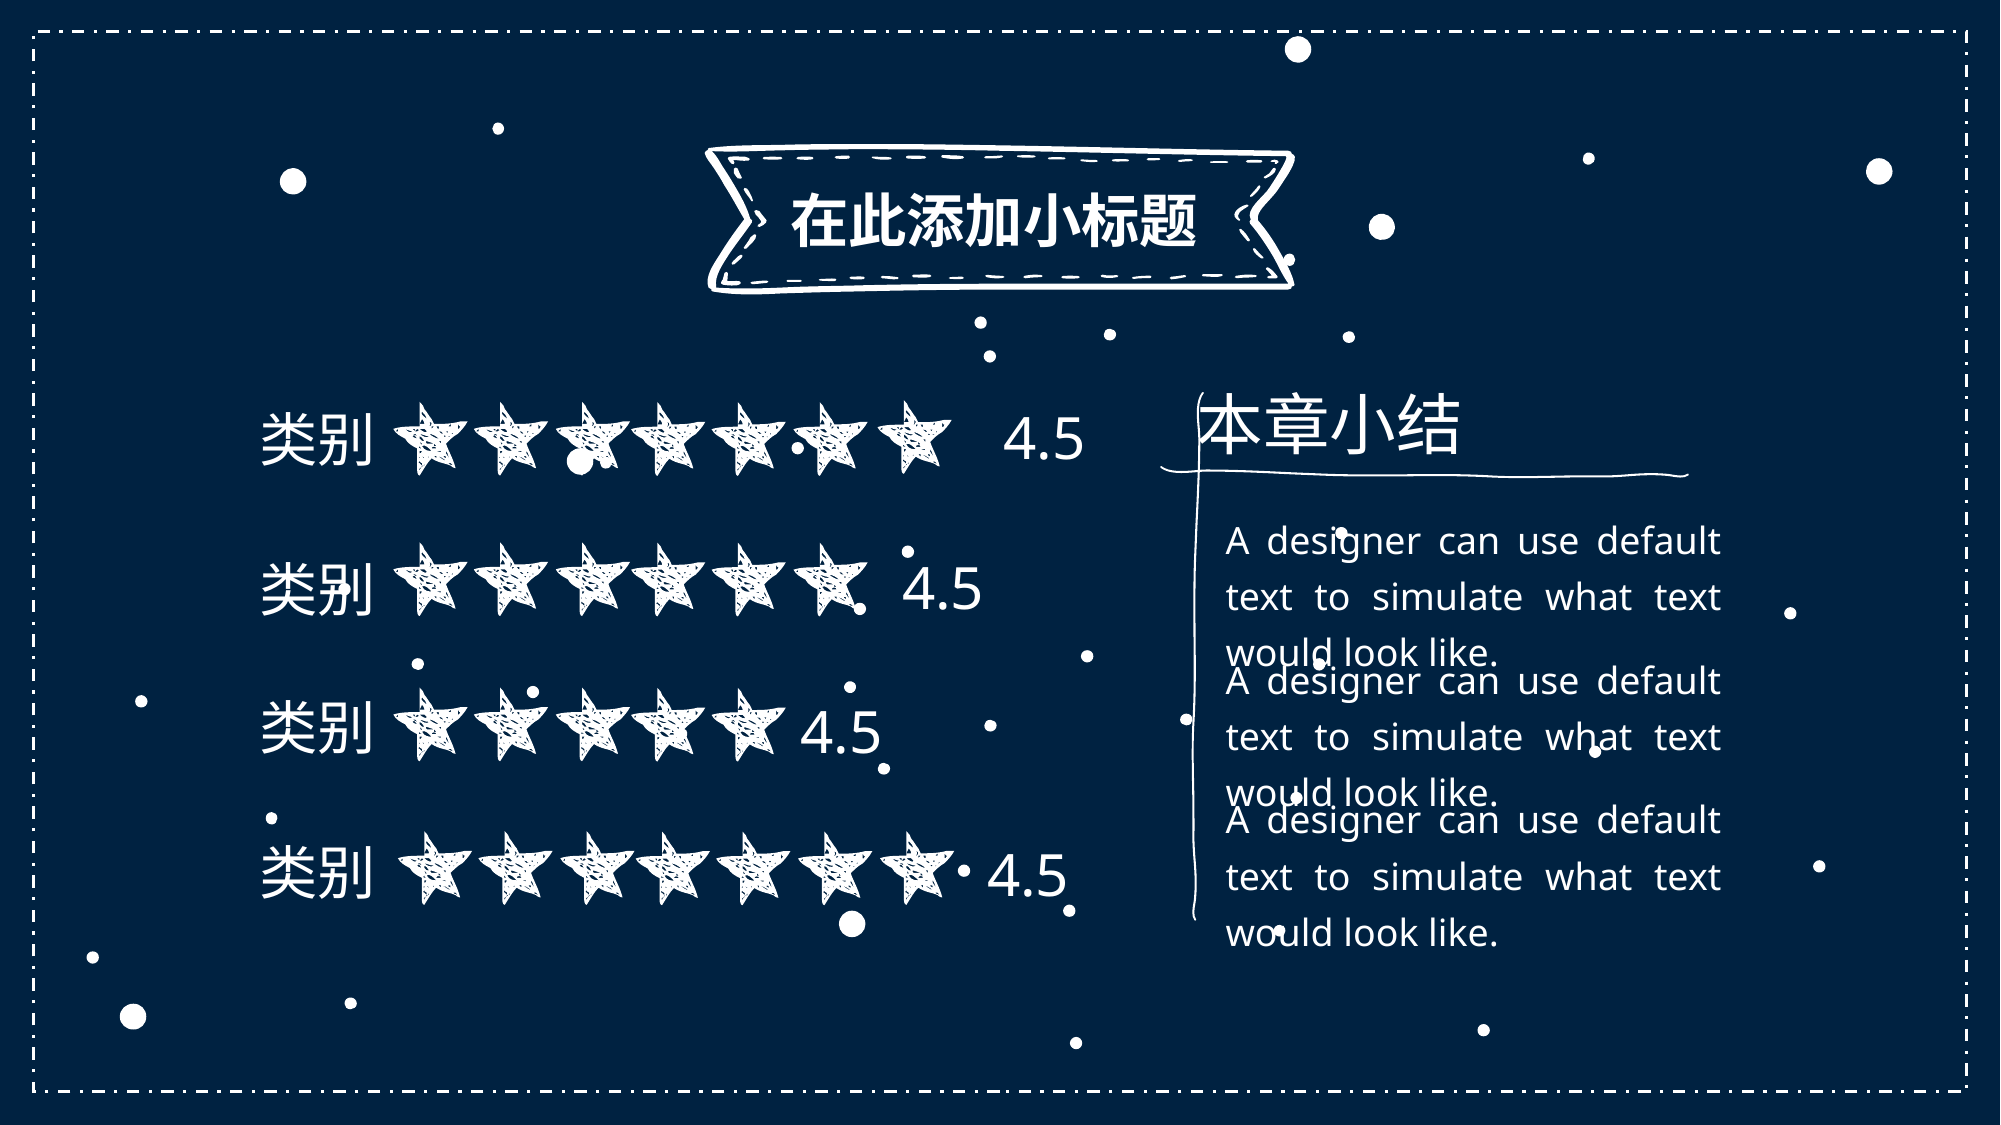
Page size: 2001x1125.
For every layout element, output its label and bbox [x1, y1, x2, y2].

picture [86, 24, 1914, 1075]
text_box [704, 143, 1296, 296]
text_box [32, 30, 1968, 1093]
